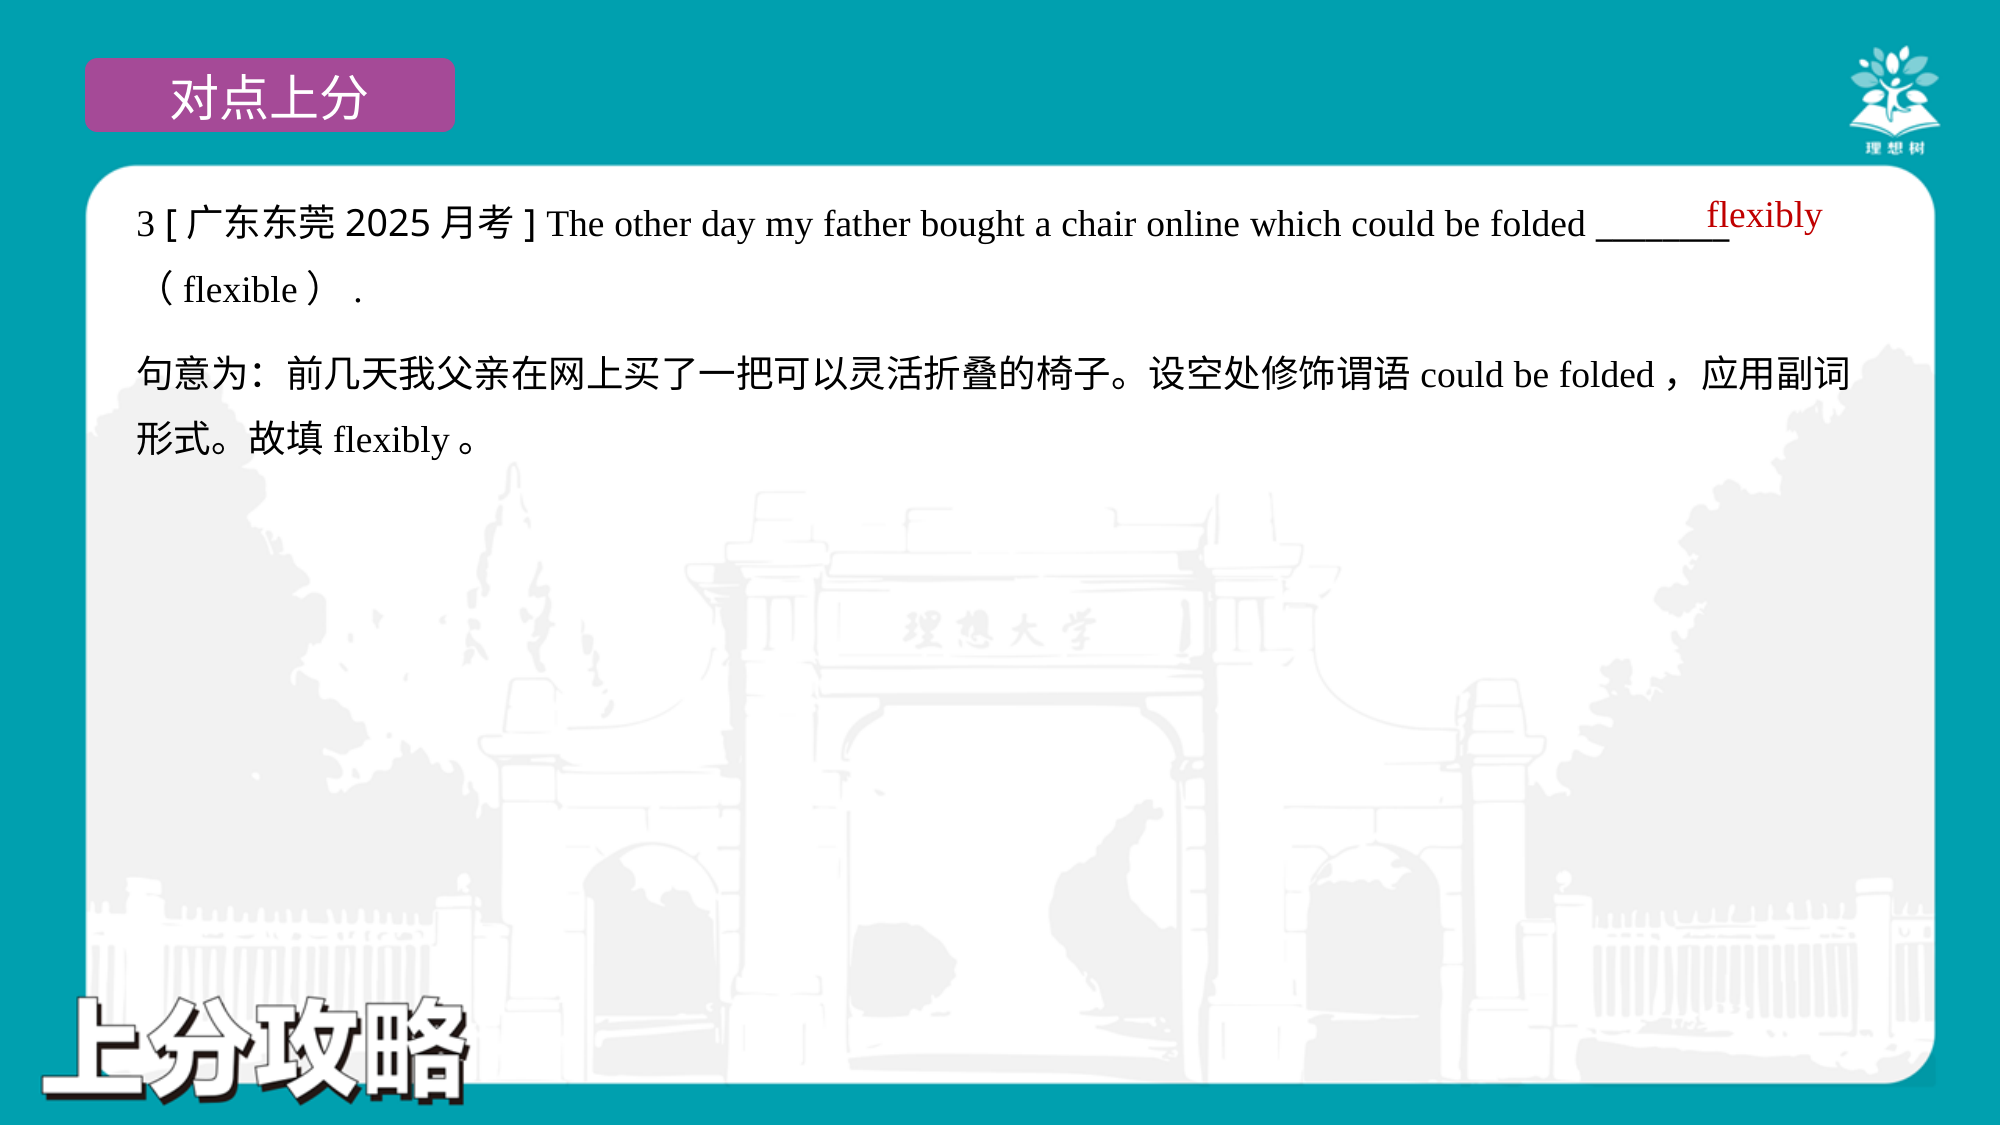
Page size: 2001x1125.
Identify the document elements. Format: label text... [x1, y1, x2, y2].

text_box 3 [广东东莞2025月考] The other day my father bought a chair online which could be folded ________ （flexible）. [136, 176, 1865, 237]
picture [0, 0, 2000, 1125]
text_box flexibly [1692, 168, 1837, 228]
text_box 句意为：前几天我父亲在网上买了一把可以灵活折叠的椅子。设空处修饰谓语could be folded，应用副词 形式。故填flexibly。 [136, 326, 1865, 454]
